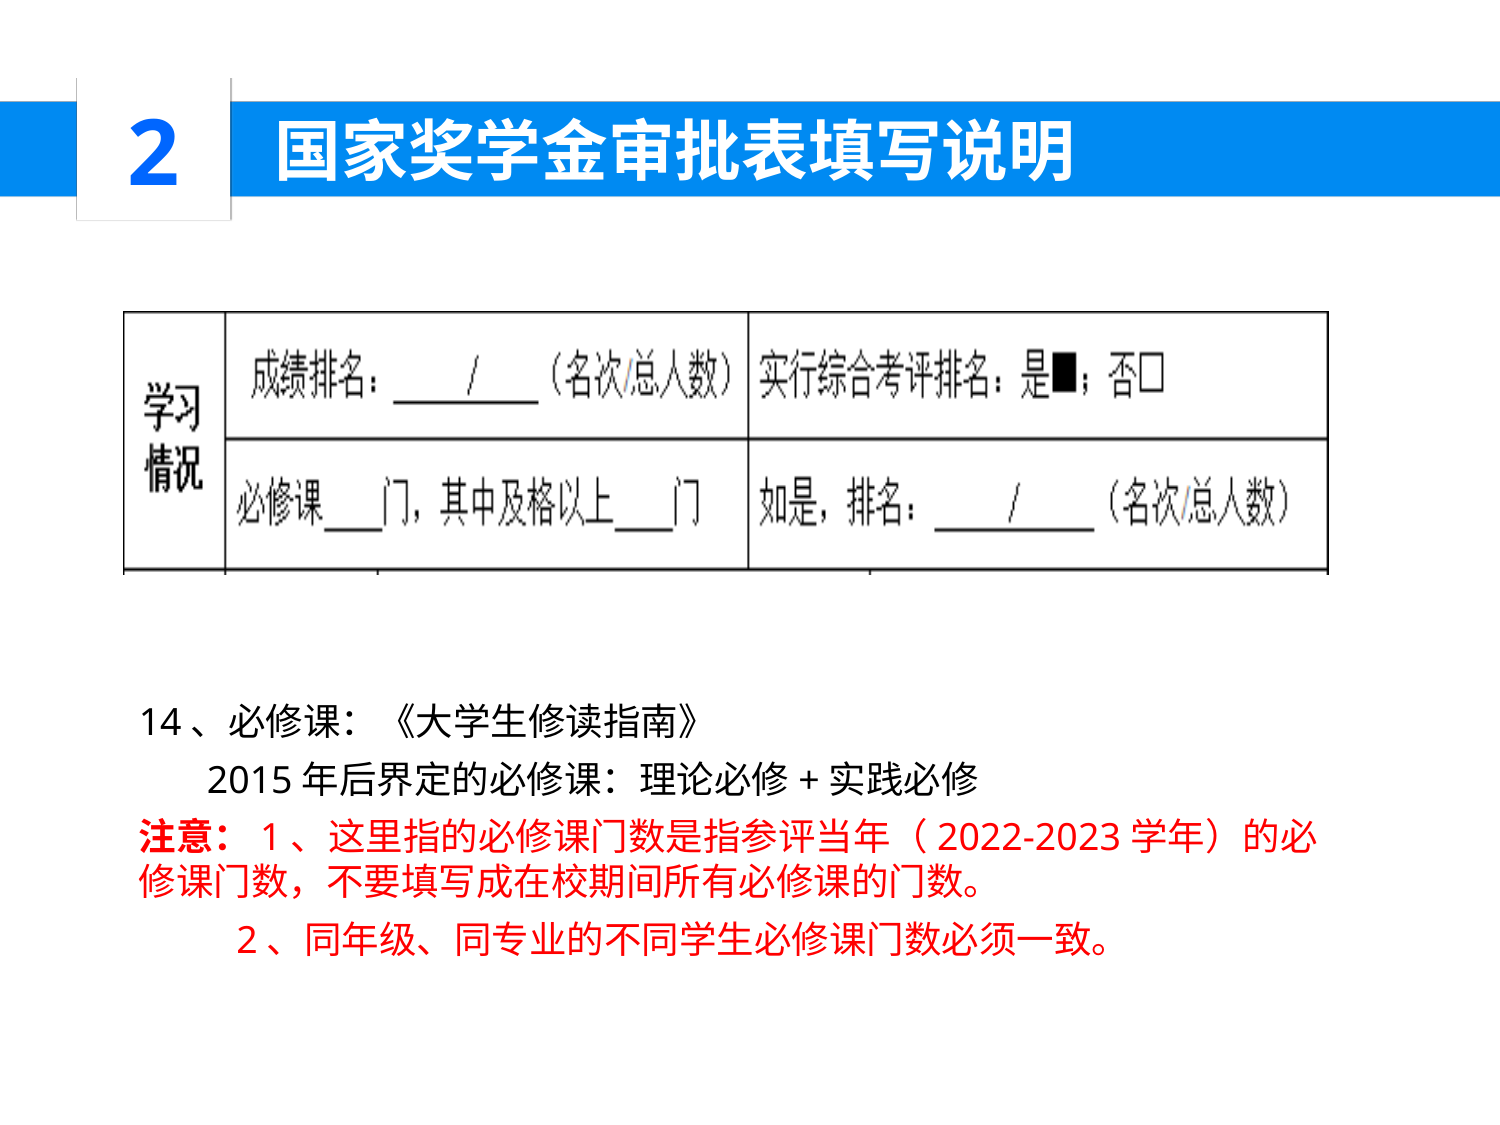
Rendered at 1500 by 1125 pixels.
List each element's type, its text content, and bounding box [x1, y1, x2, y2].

text_box 14、必修课：《大学生修读指南》 2015年后界定的必修课：理论必修+实践必修 注意：1、这里指的必修课门数是指参评当年（2022-2023学年）的必修课门数，不要填写成在校期间所有必修课的门数。 2、同年级、同专业的不同学生必修课门数必须一致。 [123, 633, 1345, 1026]
text_box 国家奖学金审批表填写说明 [233, 101, 1500, 197]
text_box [76, 78, 231, 221]
text_box 国家奖学金审批表填写说明 [0, 101, 76, 197]
picture [123, 311, 1329, 575]
